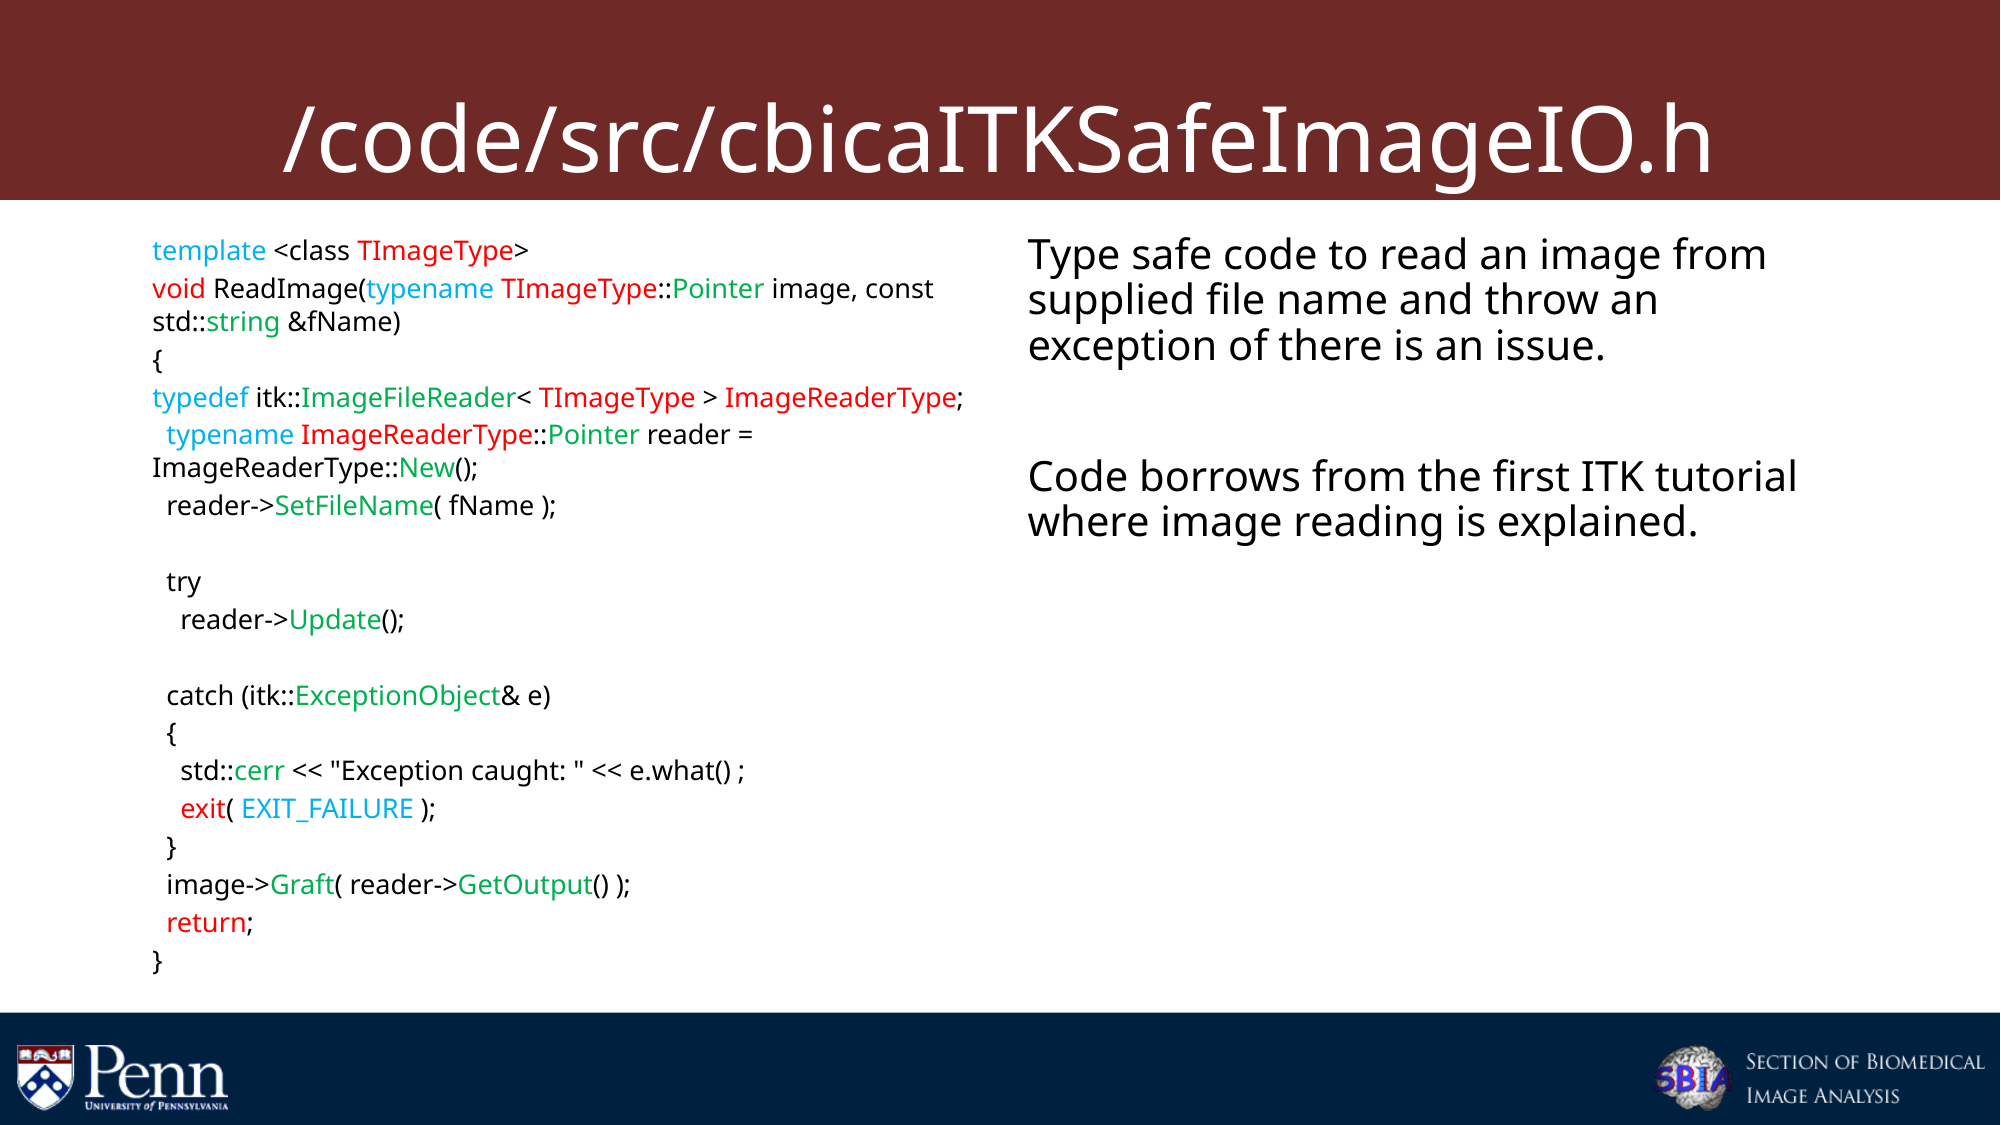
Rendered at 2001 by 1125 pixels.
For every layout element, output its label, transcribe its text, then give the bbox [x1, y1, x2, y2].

title /code/src/cbicaITKSafeImageIO.h [137, 0, 1863, 200]
list template <class TImageType> void ReadImage(typename TImageType::Pointer image, const std::string &fName) { typedef itk::ImageFileReader< TImageType > ImageReaderType; typename ImageReaderType::Pointer reader = ImageReaderType::New(); reader->SetFileName( fName ); try reader->Update(); catch (itk::ExceptionObject& e) { std::cerr << "Exception caught: " << e.what() ; exit( EXIT_FAILURE ); } image->Graft( reader->GetOutput() ); return; } [137, 226, 985, 987]
picture [17, 1045, 228, 1111]
picture [1652, 1044, 1985, 1112]
list Type safe code to read an image from supplied file name and throw an exception of there is an issue. Code borrows from the first ITK tutorial where image reading is explained. [1012, 226, 1863, 987]
